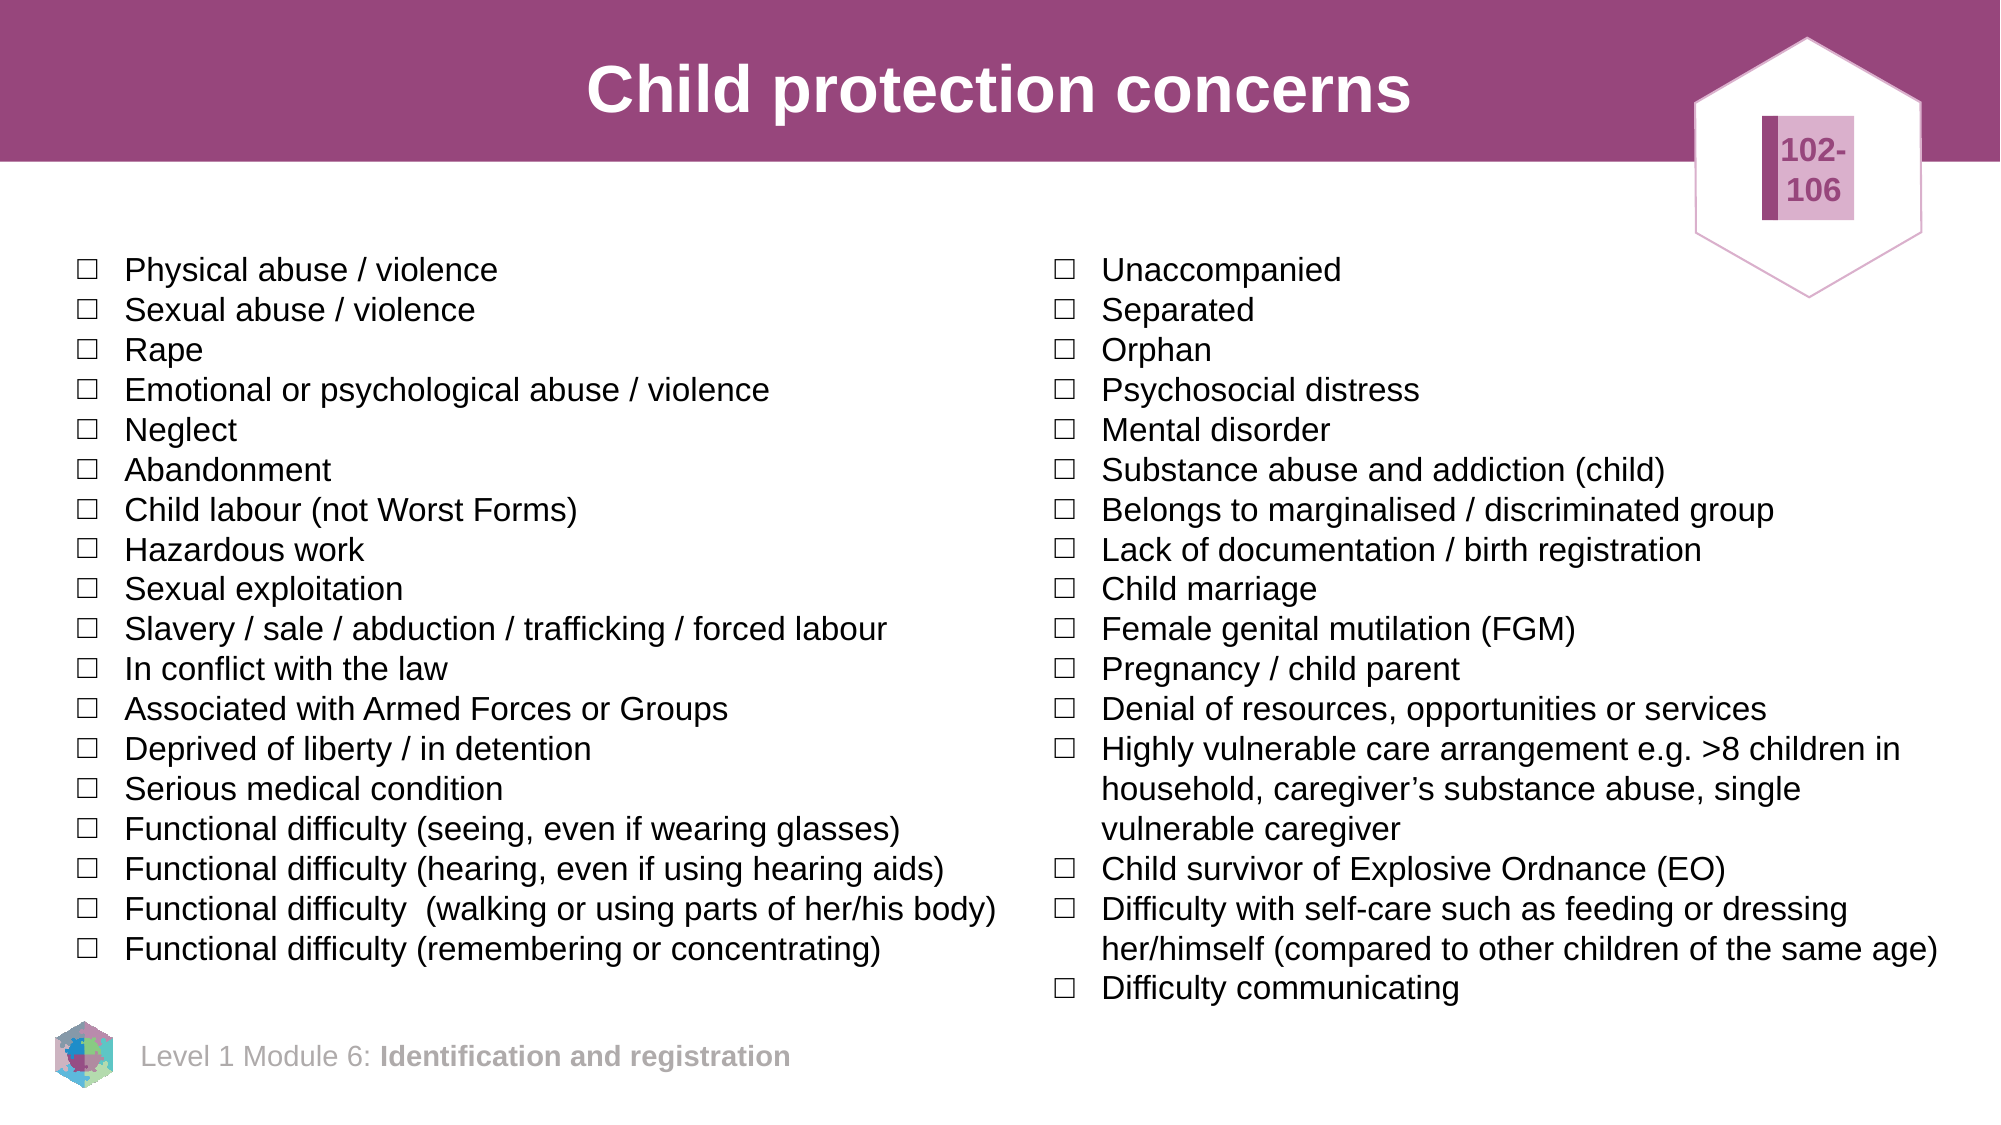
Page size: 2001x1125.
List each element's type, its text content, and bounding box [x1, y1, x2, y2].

text_box Physical abuse / violence Sexual abuse / violence Rape Emotional or psychological abuse / violence Neglect Abandonment Child labour (not Worst Forms) Hazardous work Sexual exploitation Slavery / sale / abduction / trafficking / forced labour In conflict with the law Associated with Armed Forces or Groups Deprived of liberty / in detention Serious medical condition Functional difficulty (seeing, even if wearing glasses) Functional difficulty (hearing, even if using hearing aids) Functional difficulty (walking or using parts of her/his body) Functional difficulty (remembering or concentrating) [62, 240, 1025, 975]
text_box Unaccompanied Separated Orphan Psychosocial distress Mental disorder Substance abuse and addiction (child) Belongs to marginalised / discriminated group Lack of documentation / birth registration Child marriage Female genital mutilation (FGM) Pregnancy / child parent Denial of resources, opportunities or services Highly vulnerable care arrangement e.g. >8 children in household, caregiver’s substance abuse, single vulnerable caregiver Child survivor of Explosive Ordnance (EO) Difficulty with self-care such as feeding or dressing her/himself (compared to other children of the same age) Difficulty communicating [1039, 240, 1980, 1015]
title Child protection concerns [137, 19, 1863, 163]
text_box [1677, 55, 1939, 280]
picture [55, 1021, 113, 1088]
